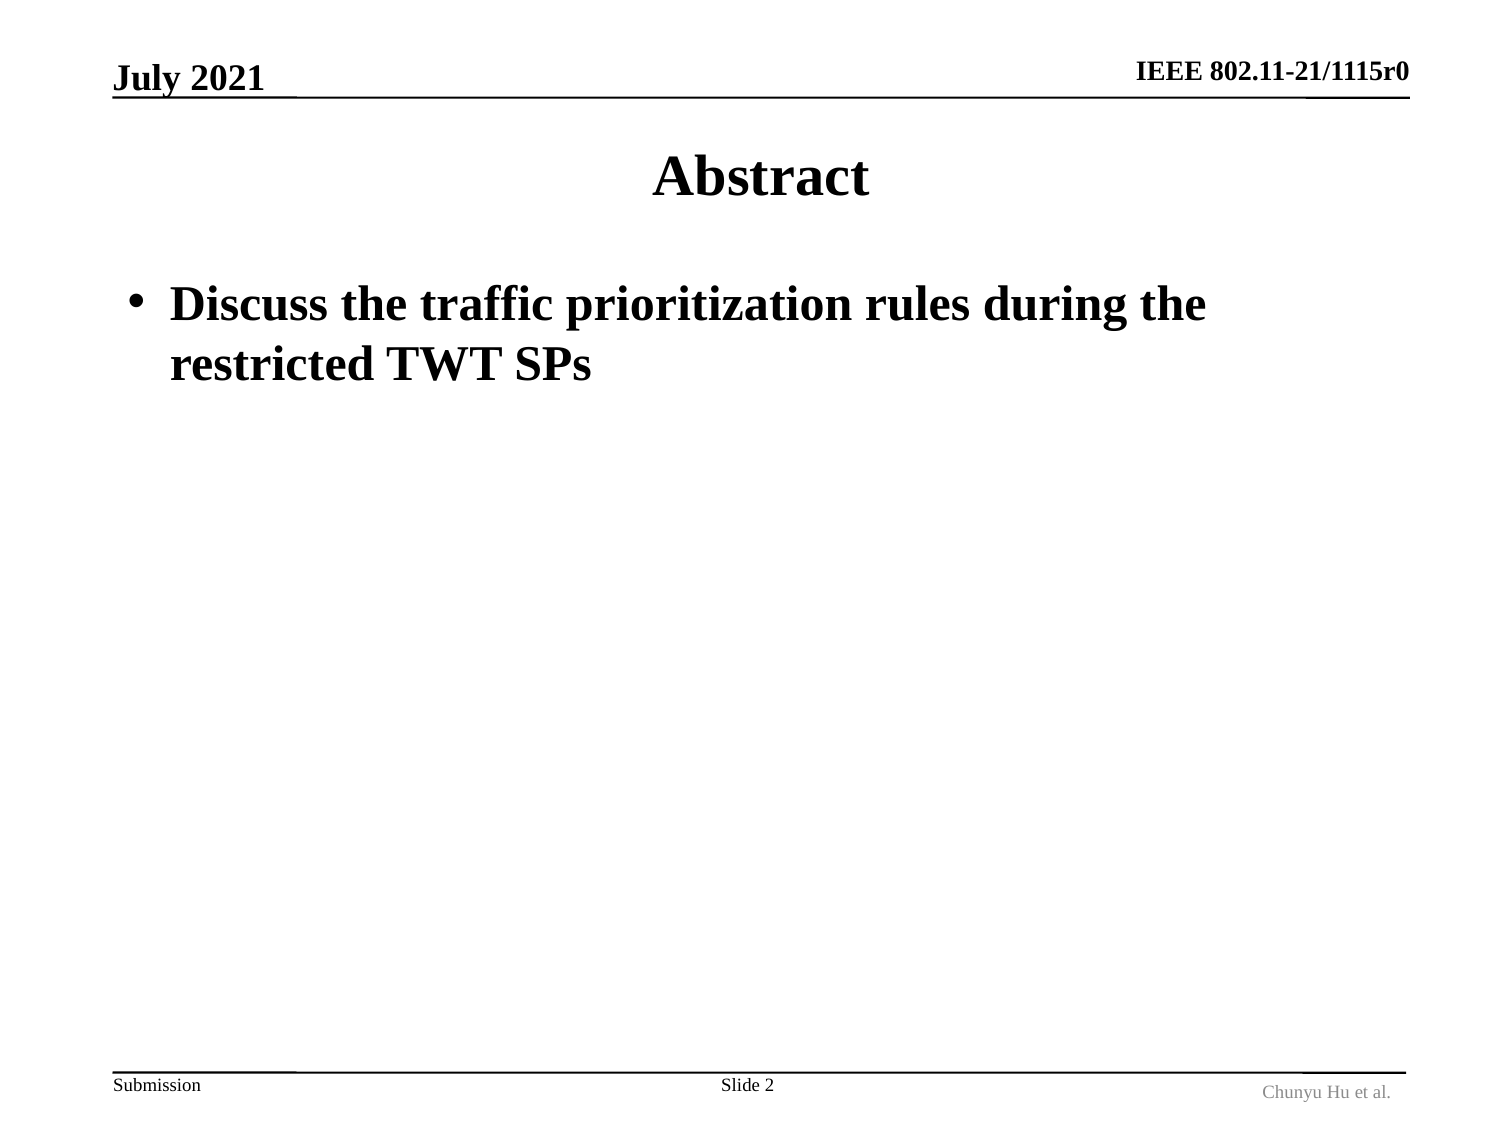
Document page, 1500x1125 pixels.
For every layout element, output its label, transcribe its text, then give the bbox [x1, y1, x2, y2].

footer Chunyu Hu et al. [877, 1072, 1407, 1110]
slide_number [112, 52, 563, 90]
list Discuss the traffic prioritization rules during the restricted TWT SPs [112, 262, 1411, 1073]
title Abstract [112, 97, 1411, 248]
slide_number Slide 2 [702, 1072, 793, 1111]
